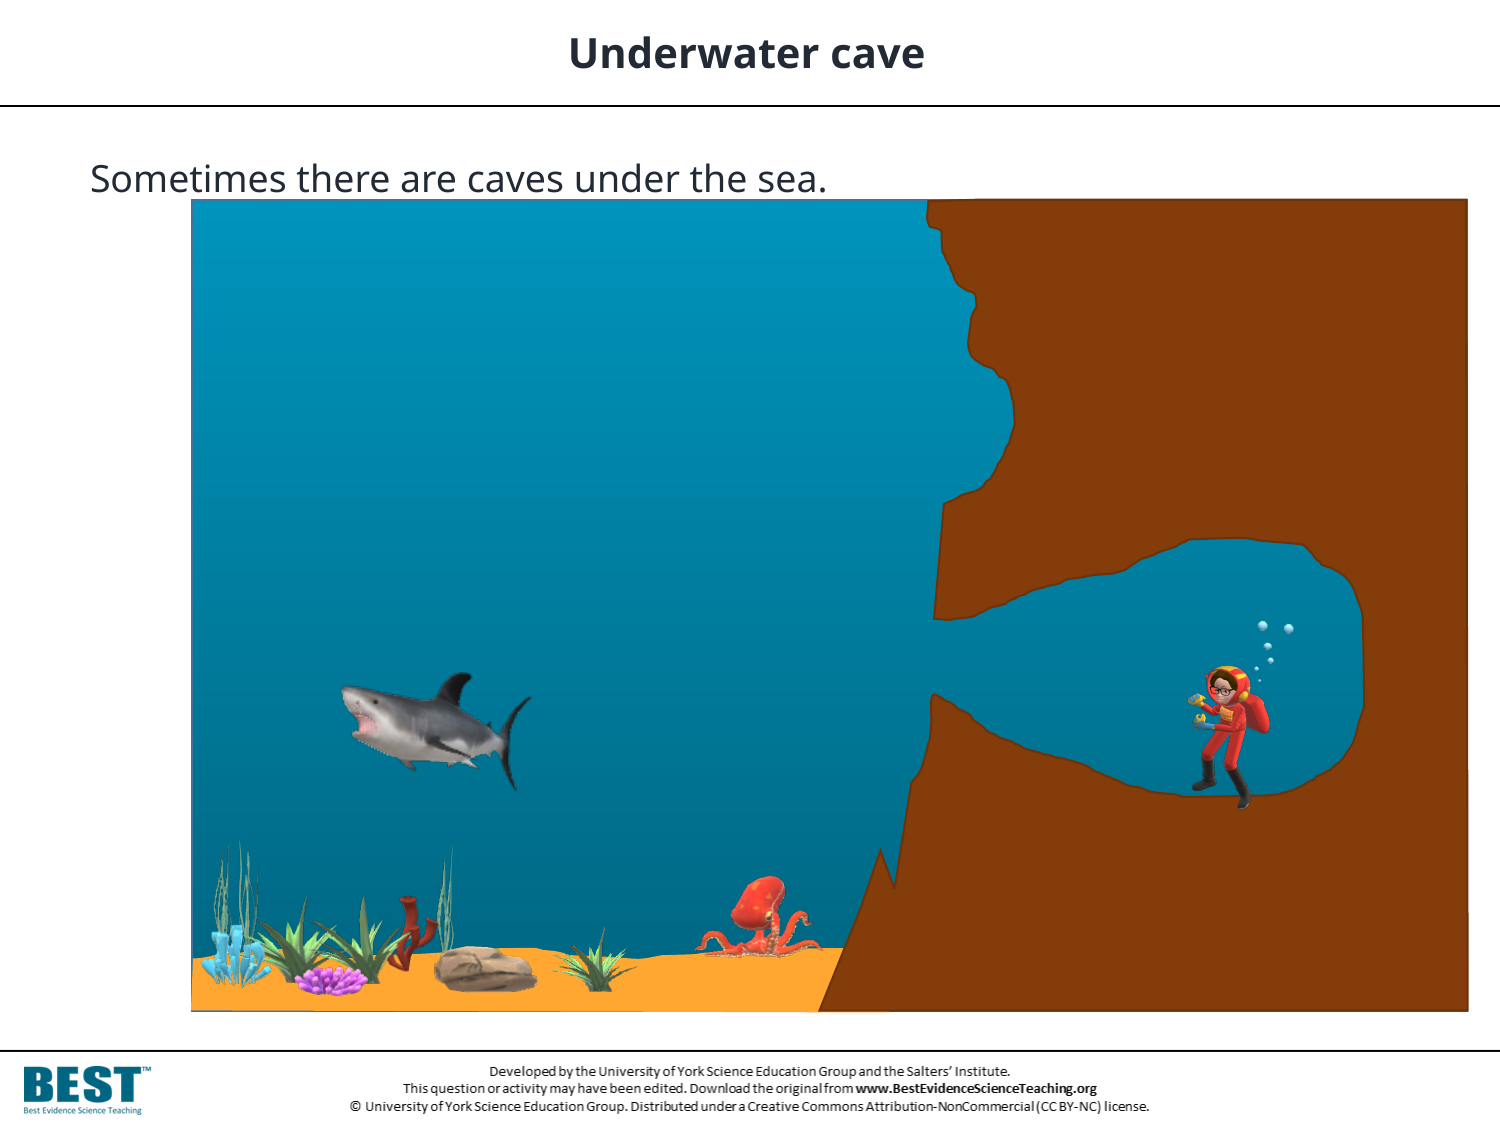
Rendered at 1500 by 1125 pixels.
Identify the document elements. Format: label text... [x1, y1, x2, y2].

picture [0, 105, 1500, 1125]
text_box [190, 199, 1468, 1013]
text_box Underwater cave [23, 4, 1471, 99]
